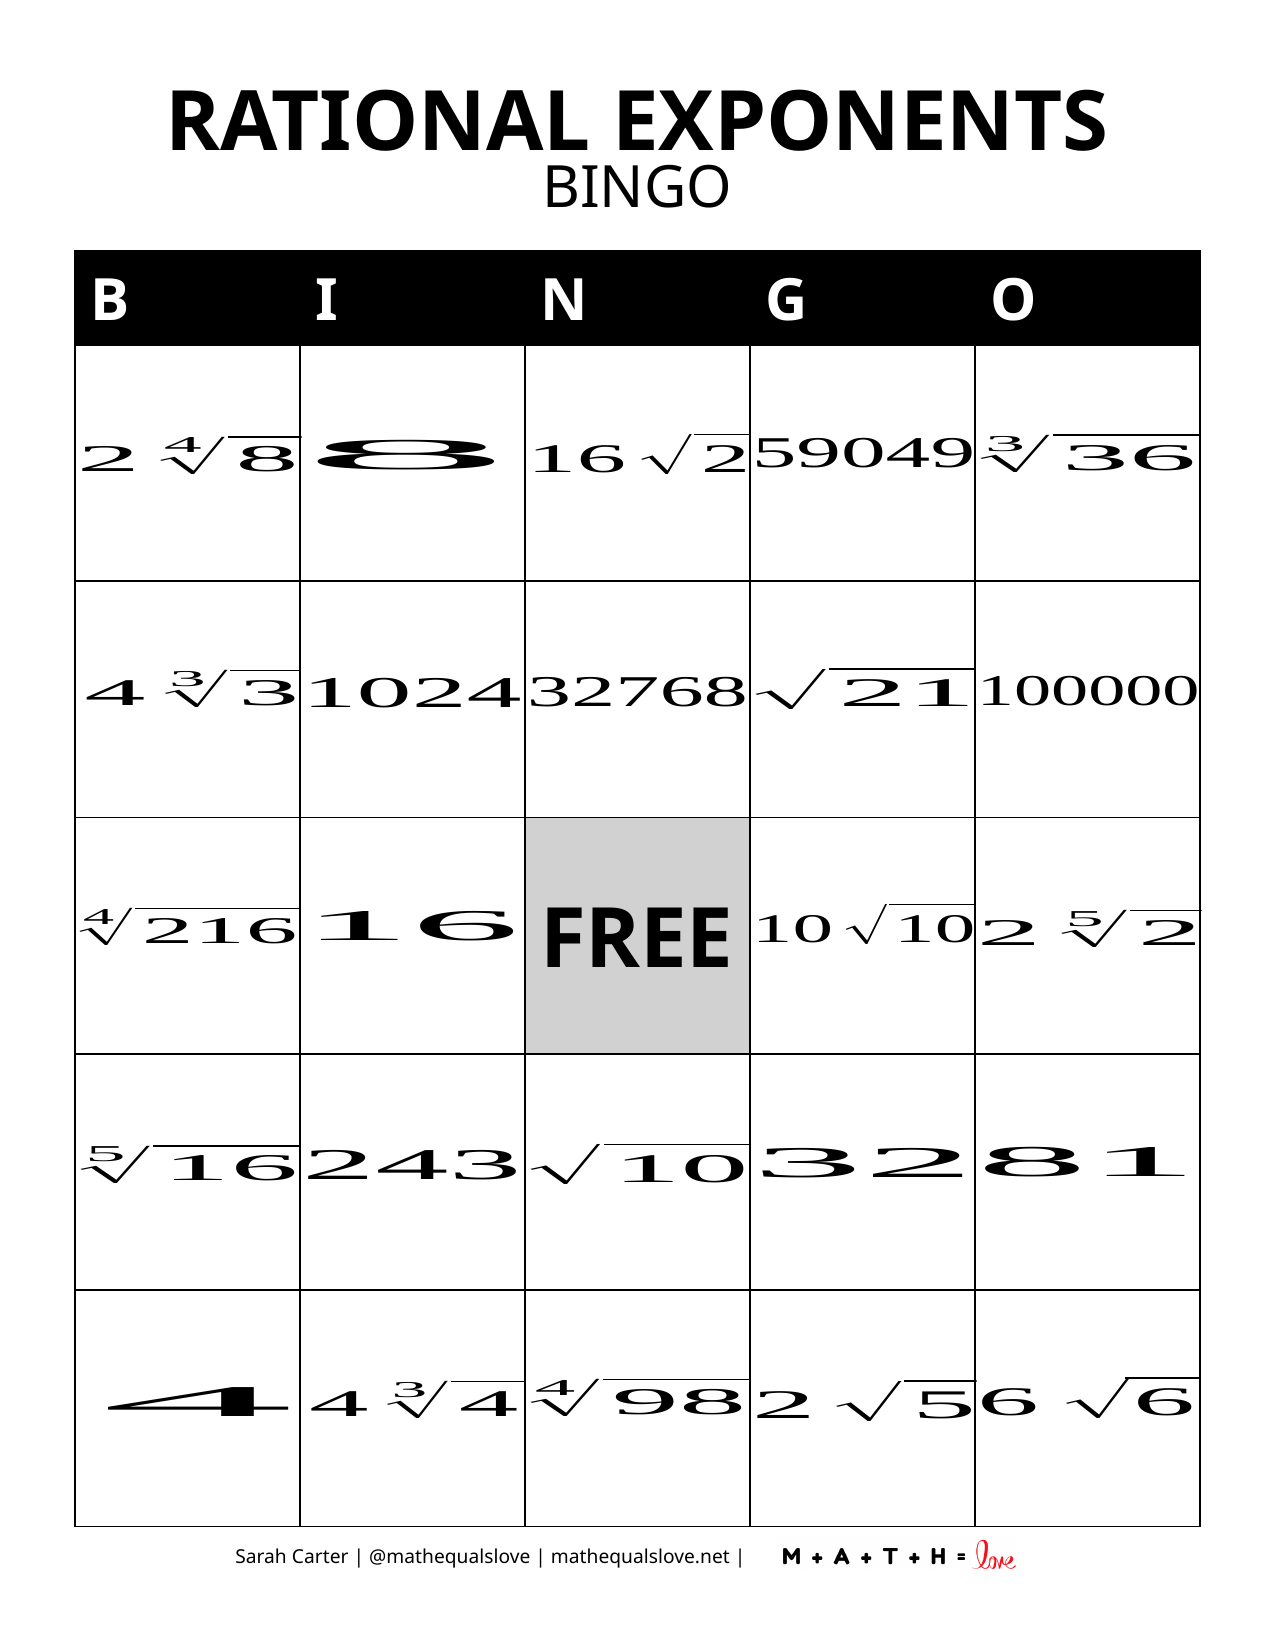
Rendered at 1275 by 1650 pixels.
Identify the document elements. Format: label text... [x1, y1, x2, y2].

table_cell [751, 346, 974, 580]
table_cell [976, 1055, 1199, 1289]
table_cell [301, 1055, 524, 1289]
table_cell [976, 346, 1199, 580]
table_cell [526, 582, 749, 817]
table_cell [76, 818, 299, 1053]
table_cell [751, 818, 974, 1053]
table_cell [76, 582, 299, 817]
table_cell FREE [526, 818, 749, 1053]
table_cell [751, 1055, 974, 1289]
table_cell [526, 1291, 749, 1526]
table_cell [976, 582, 1199, 817]
table_cell [751, 1291, 974, 1526]
table_header G [751, 251, 974, 344]
table_cell [76, 1291, 299, 1526]
table_cell [976, 1291, 1199, 1526]
table_header B [76, 251, 299, 344]
table_cell [526, 346, 749, 580]
table_cell [751, 582, 974, 817]
table_cell [526, 1055, 749, 1289]
table_cell [301, 346, 524, 580]
table_header O [976, 251, 1199, 344]
text_box RATIONAL EXPONENTS [74, 59, 1200, 175]
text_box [220, 1535, 1055, 1576]
table_cell [301, 582, 524, 817]
table_cell [76, 1055, 299, 1289]
table_cell [976, 818, 1199, 1053]
table_cell [301, 1291, 524, 1526]
table_cell [76, 346, 299, 580]
table_cell [301, 818, 524, 1053]
text_box BINGO [74, 175, 1200, 226]
table_header N [526, 251, 749, 344]
table_header I [301, 251, 524, 344]
